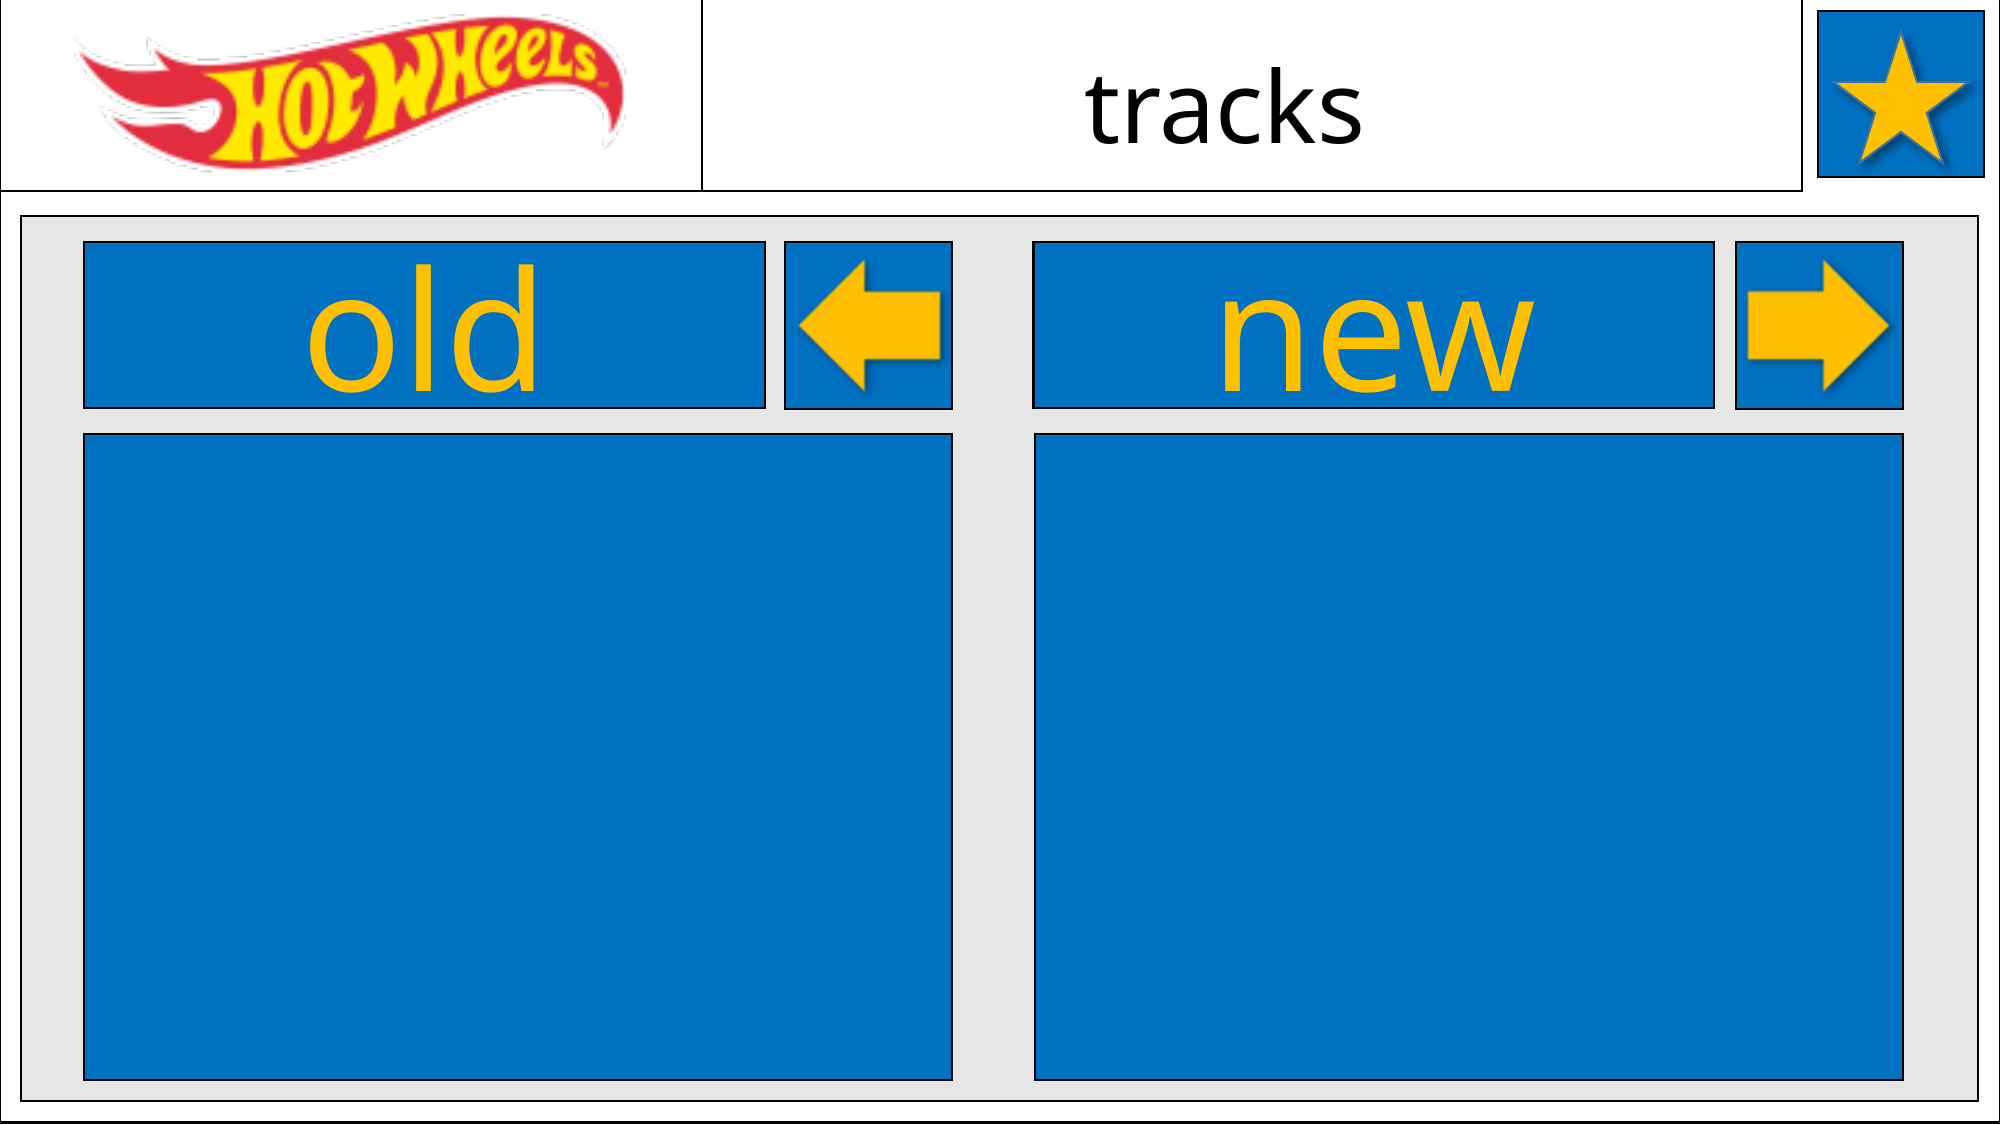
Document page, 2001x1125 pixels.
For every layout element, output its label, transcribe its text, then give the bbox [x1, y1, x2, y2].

text_box [701, 0, 1803, 192]
text_box [20, 215, 1979, 1102]
text_box new [1032, 241, 1715, 409]
text_box [784, 241, 953, 410]
text_box old [83, 241, 766, 409]
text_box [1735, 241, 1904, 410]
text_box [1830, 28, 1972, 166]
text_box [0, 0, 2000, 1124]
text_box [1034, 433, 1904, 1081]
text_box [0, 0, 701, 192]
text_box [1748, 261, 1888, 390]
text_box [83, 433, 953, 1081]
picture [73, 13, 629, 175]
text_box [800, 260, 940, 390]
title tracks [716, 22, 1734, 173]
text_box [1817, 10, 1985, 178]
